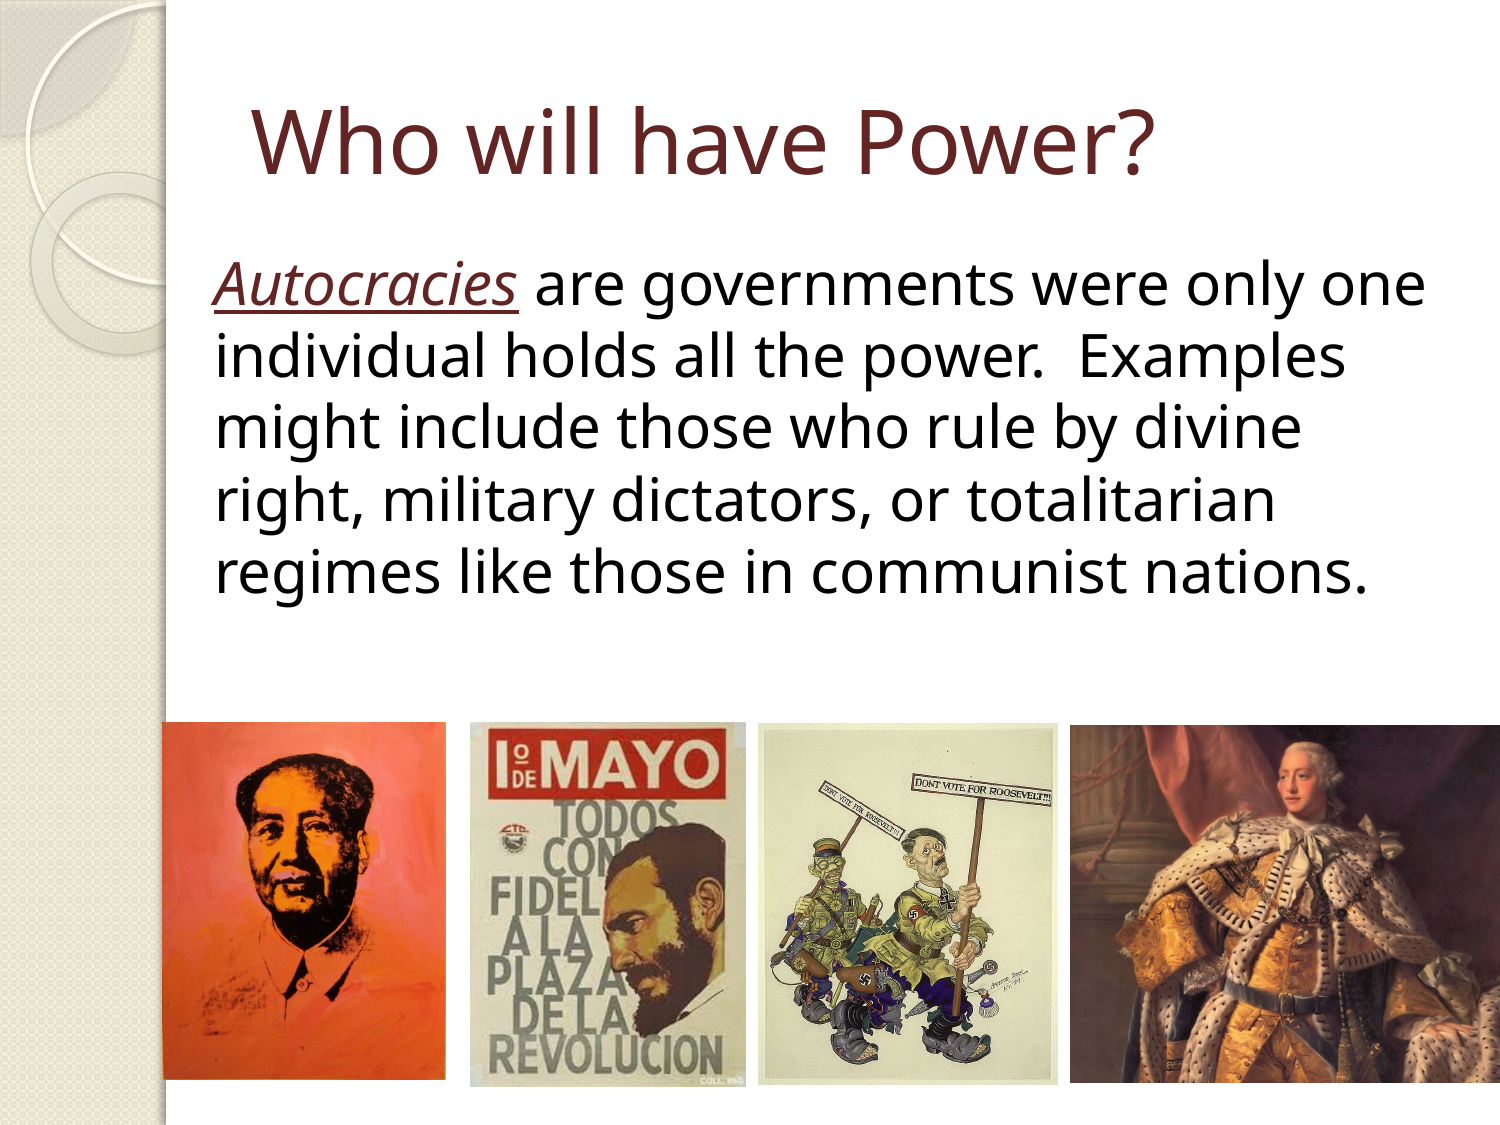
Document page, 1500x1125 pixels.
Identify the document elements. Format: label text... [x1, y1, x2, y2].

picture [1070, 725, 1500, 1083]
title Who will have Power? [235, 45, 1466, 233]
picture [758, 723, 1059, 1085]
picture [162, 722, 446, 1080]
picture [470, 722, 746, 1087]
list Autocracies are governments were only one individual holds all the power. Examples might include those who rule by divine right, military dictators, or totalitarian regimes like those in communist nations. [187, 237, 1463, 650]
